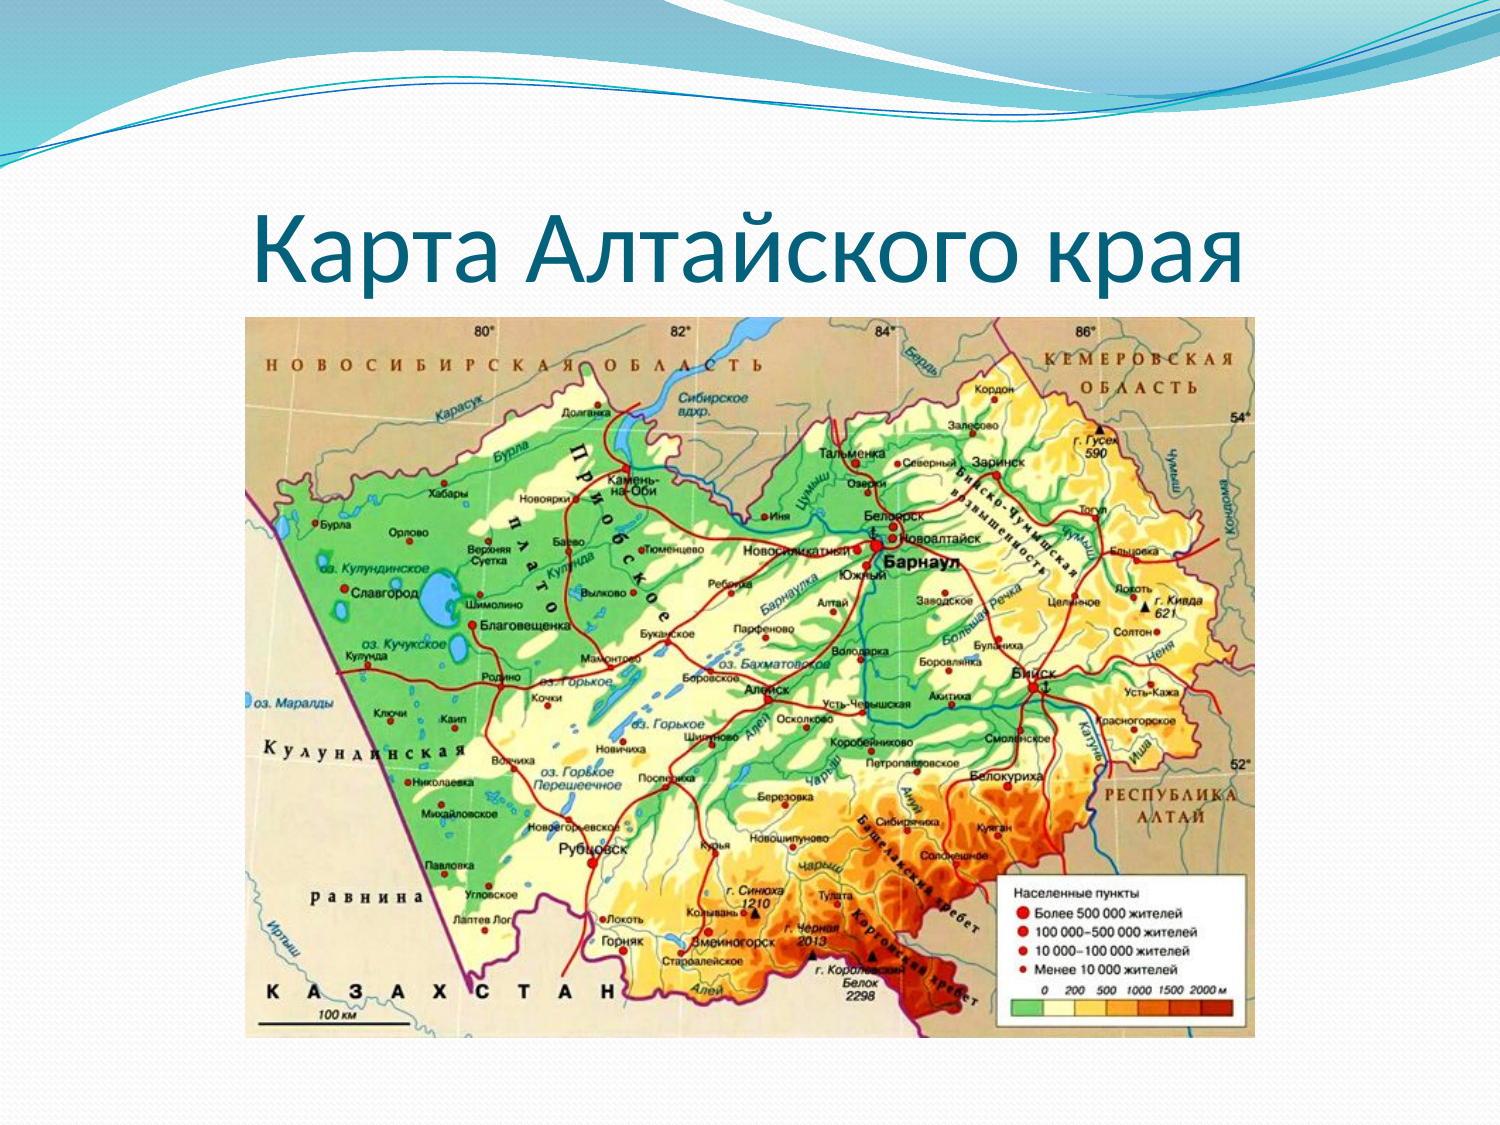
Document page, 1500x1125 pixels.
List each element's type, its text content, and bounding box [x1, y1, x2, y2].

title Карта Алтайского края [75, 115, 1425, 303]
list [244, 317, 1255, 1038]
